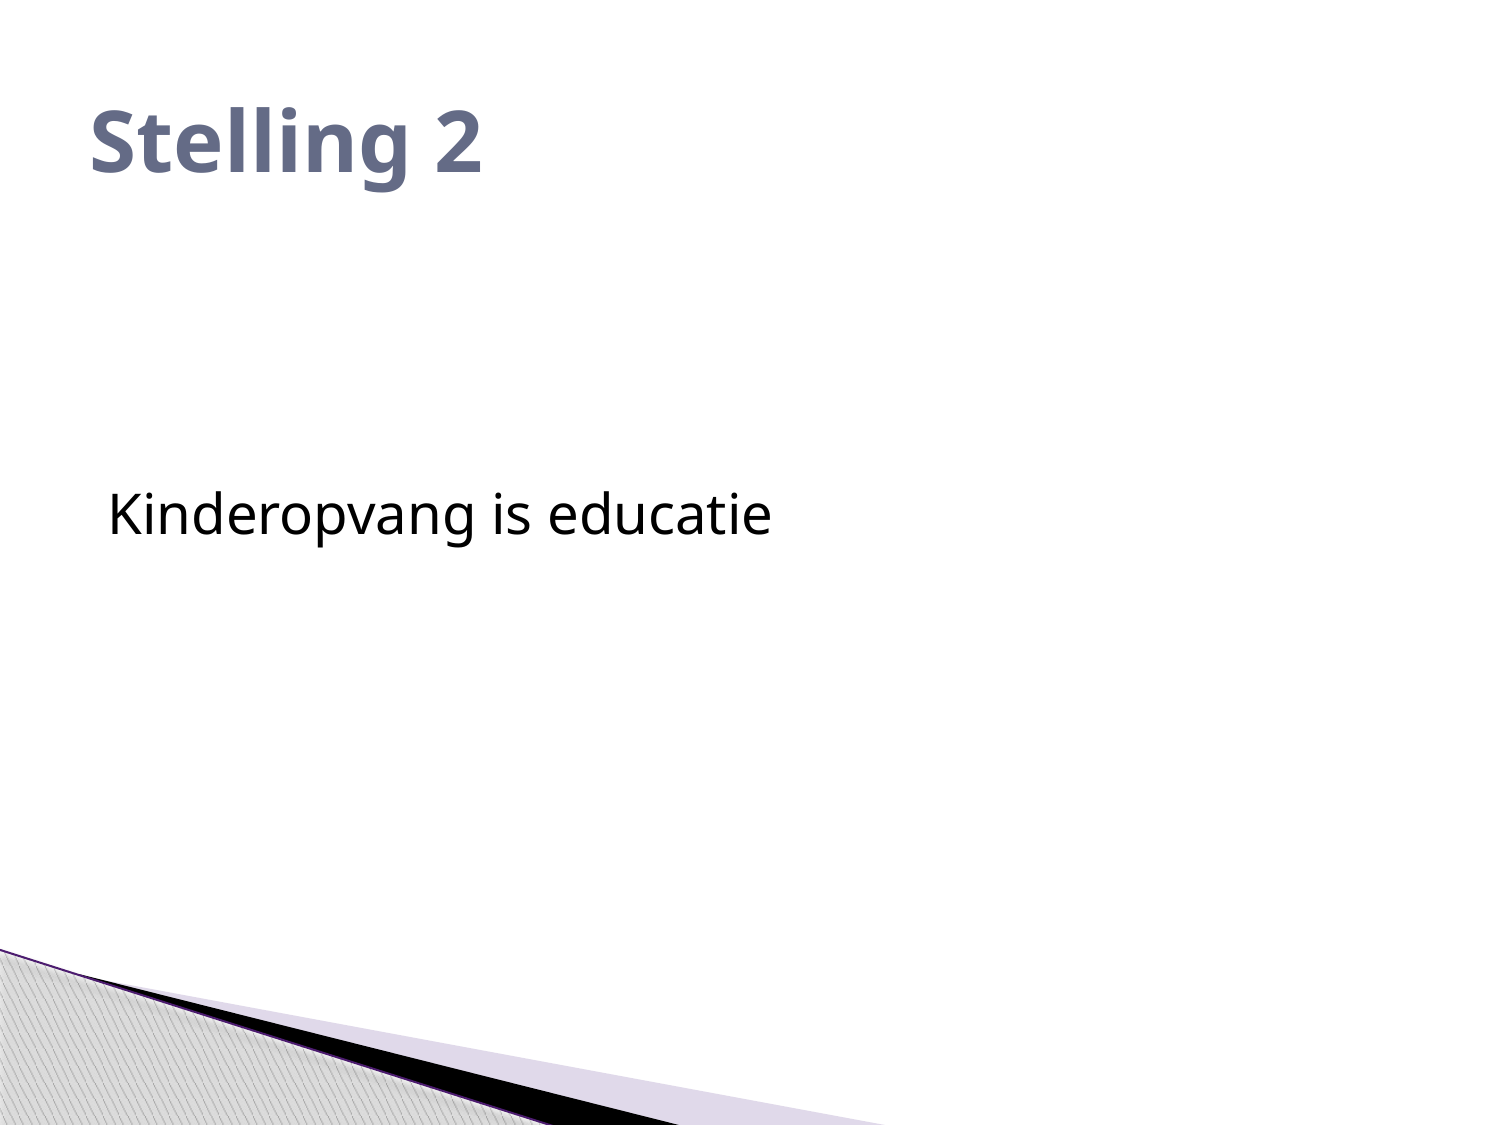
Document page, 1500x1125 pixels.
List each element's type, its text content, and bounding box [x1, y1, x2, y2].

title Stelling 2 [75, 45, 1425, 233]
list Kinderopvang is educatie [75, 243, 1425, 986]
